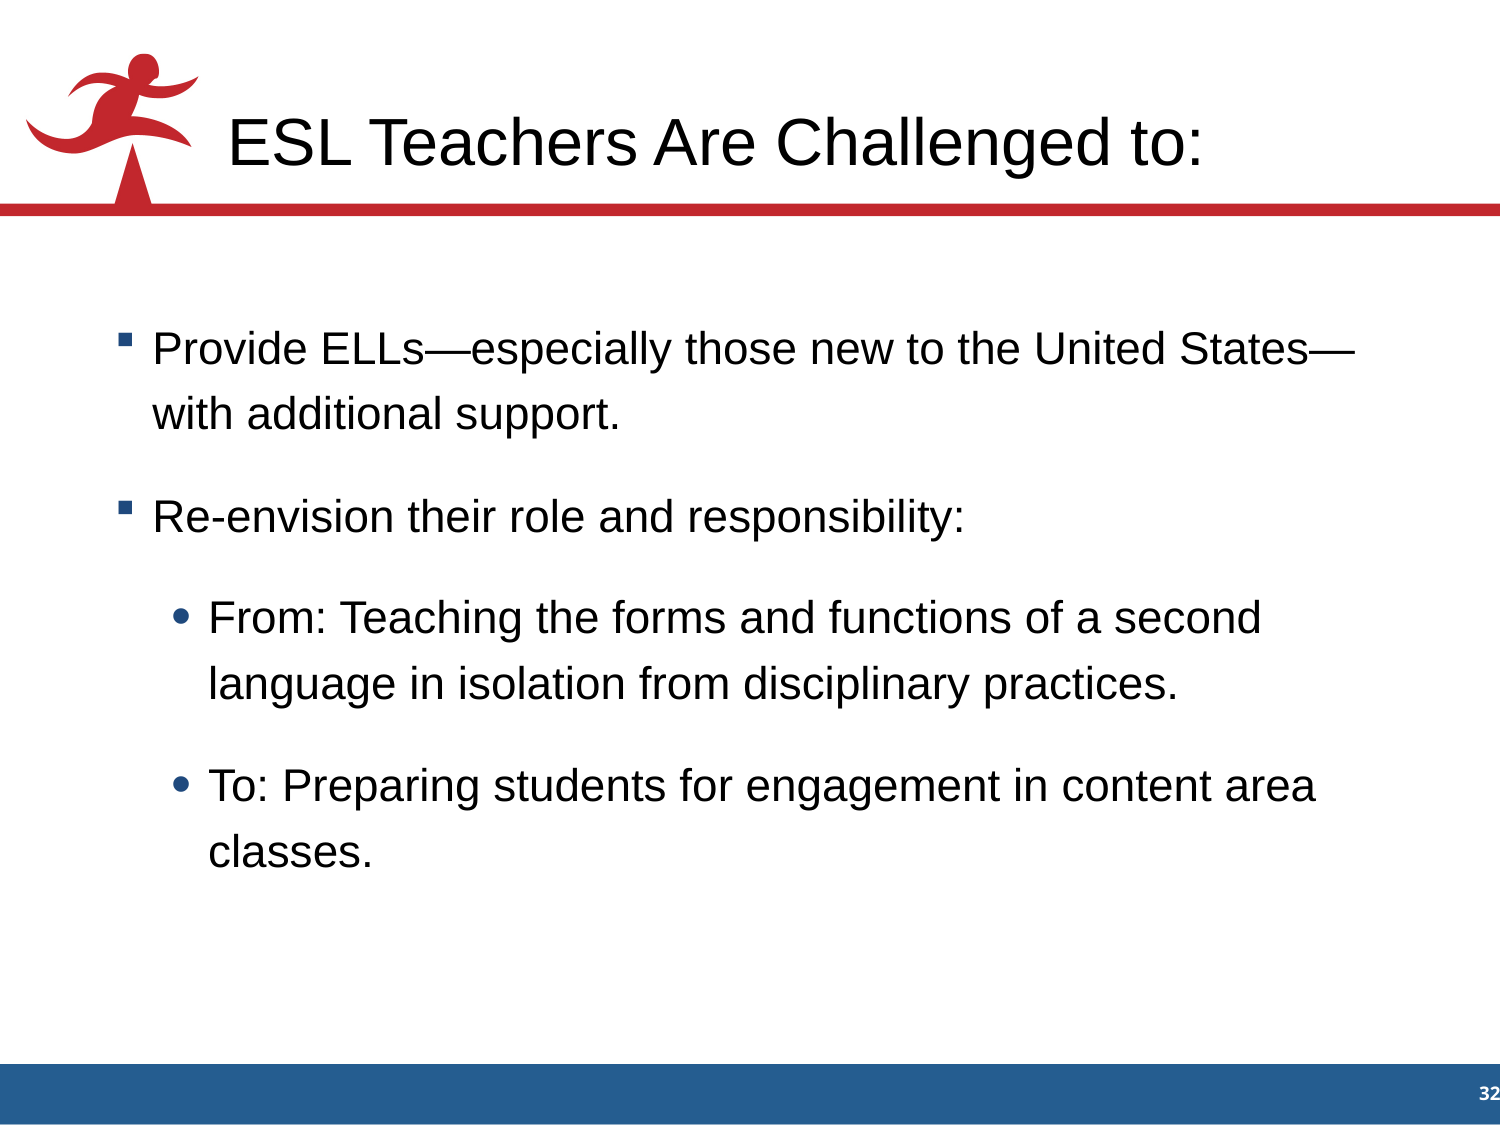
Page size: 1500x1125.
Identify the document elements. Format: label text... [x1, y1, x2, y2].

list Provide ELLs—especially those new to the United States—with additional support. Re-envision their role and responsibility: From: Teaching the forms and functions of a second language in isolation from disciplinary practices. To: Preparing students for engagement in content area classes. [99, 299, 1400, 949]
title ESL Teachers Are Challenged to: [212, 37, 1375, 188]
picture [0, 0, 1500, 1125]
